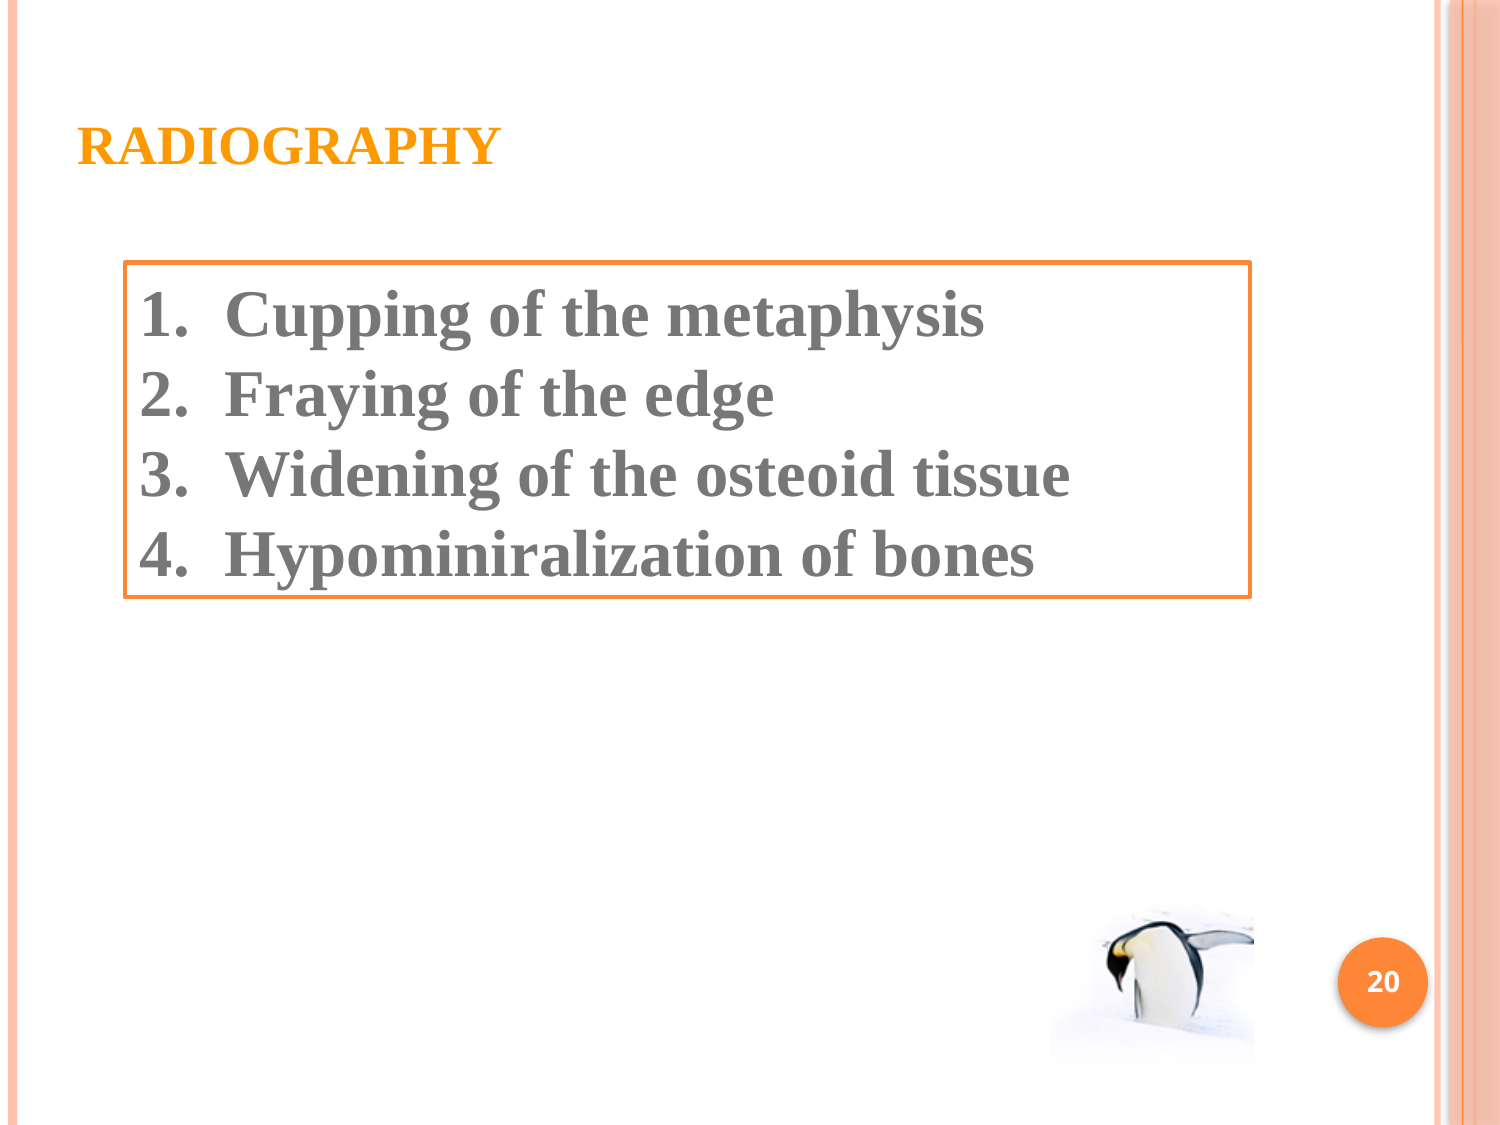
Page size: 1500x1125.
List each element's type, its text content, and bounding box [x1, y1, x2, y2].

text_box Cupping of the metaphysis Fraying of the edge Widening of the osteoid tissue Hypominiralization of bones [123, 260, 1252, 599]
slide_number 20 [1333, 940, 1434, 1027]
title Radiography [62, 45, 525, 250]
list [1050, 886, 1255, 1087]
